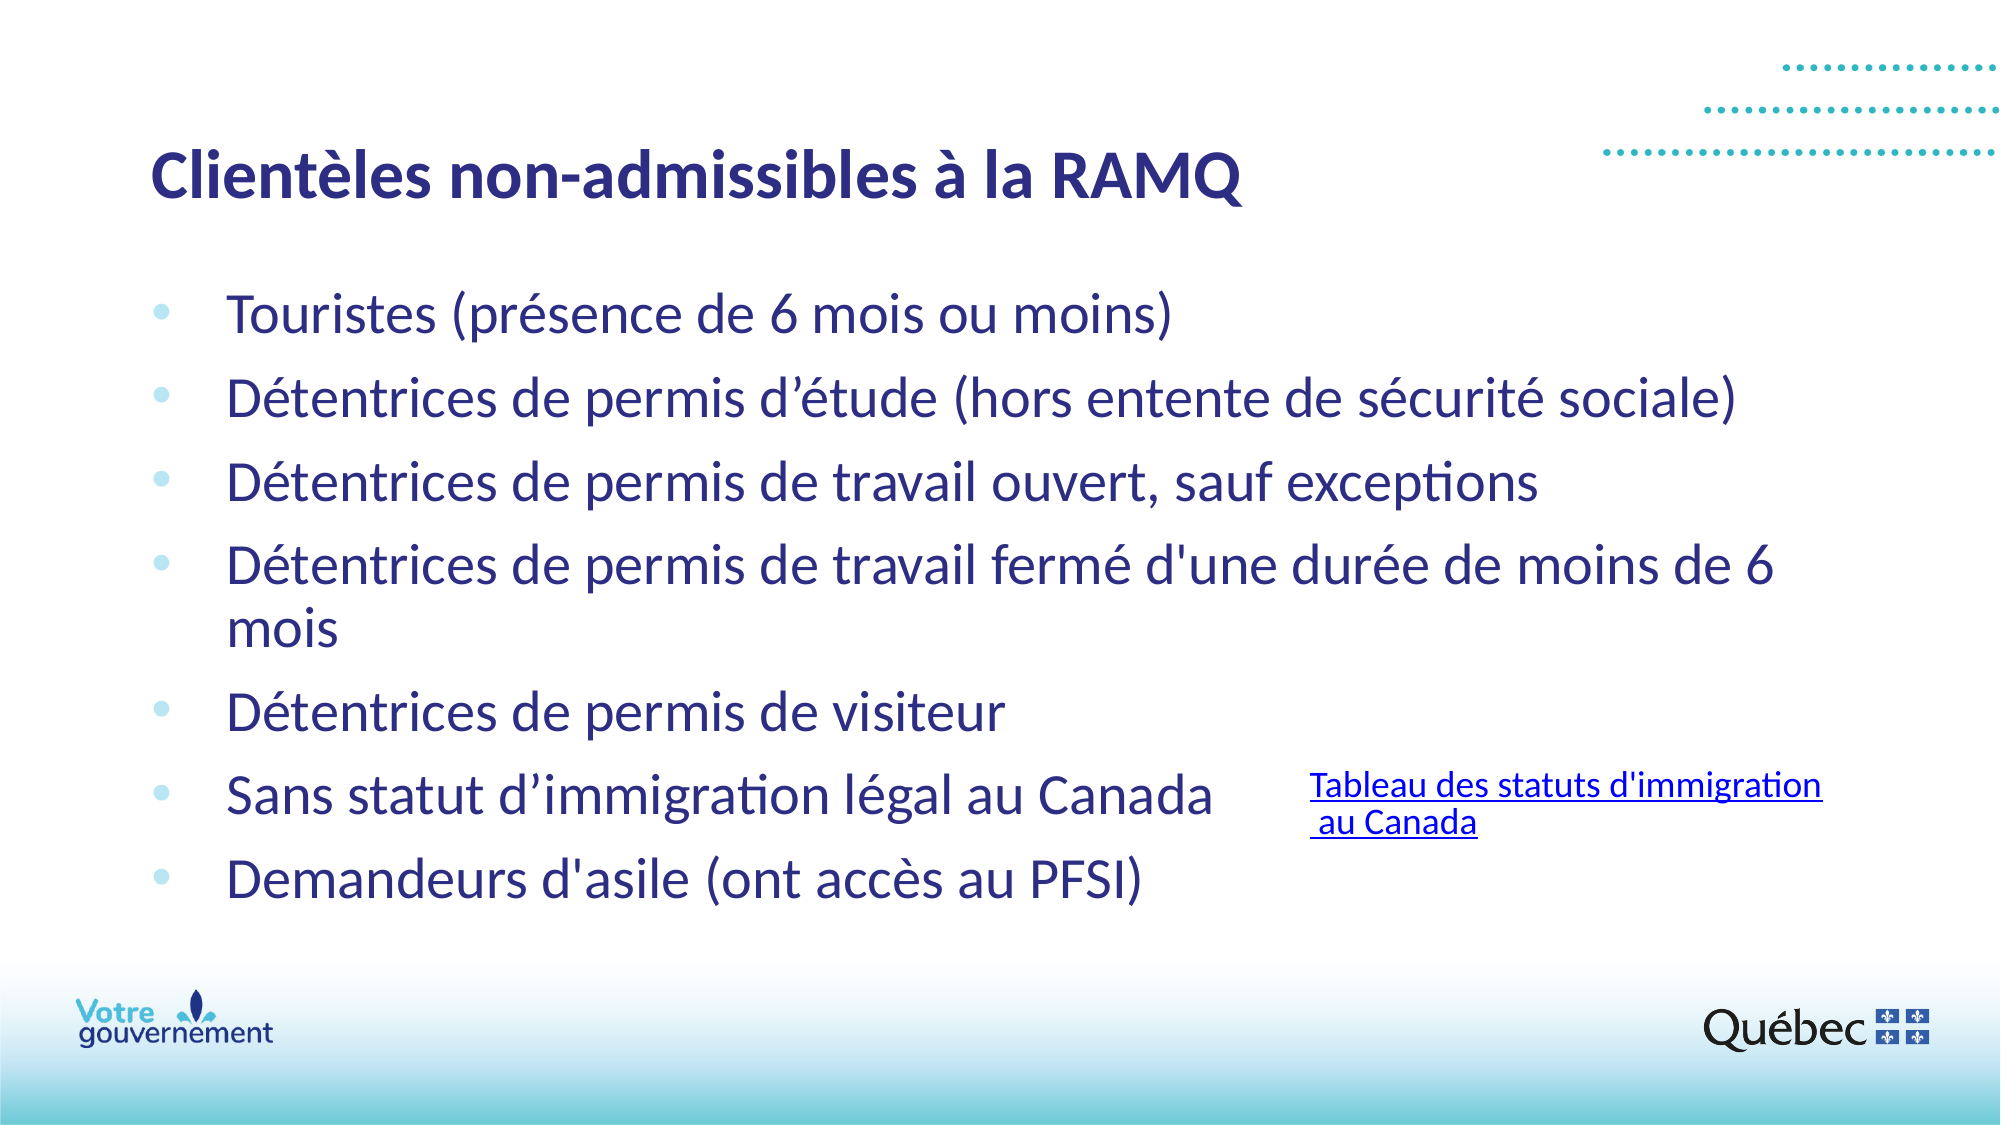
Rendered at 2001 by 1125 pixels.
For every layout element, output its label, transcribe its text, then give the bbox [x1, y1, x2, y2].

text_box Tableau des statuts d'immigration au Canada [1294, 752, 1842, 813]
picture [0, 0, 2001, 1125]
title Clientèles non-admissibles à la RAMQ [136, 130, 1862, 221]
list Touristes (présence de 6 mois ou moins) Détentrices de permis d’étude (hors entente de sécurité sociale) Détentrices de permis de travail ouvert, sauf exceptions Détentrices de permis de travail fermé d'une durée de moins de 6 mois Détentrices de permis de visiteur Sans statut d’immigration légal au Canada Demandeurs d'asile (ont accès au PFSI) [136, 275, 1862, 971]
